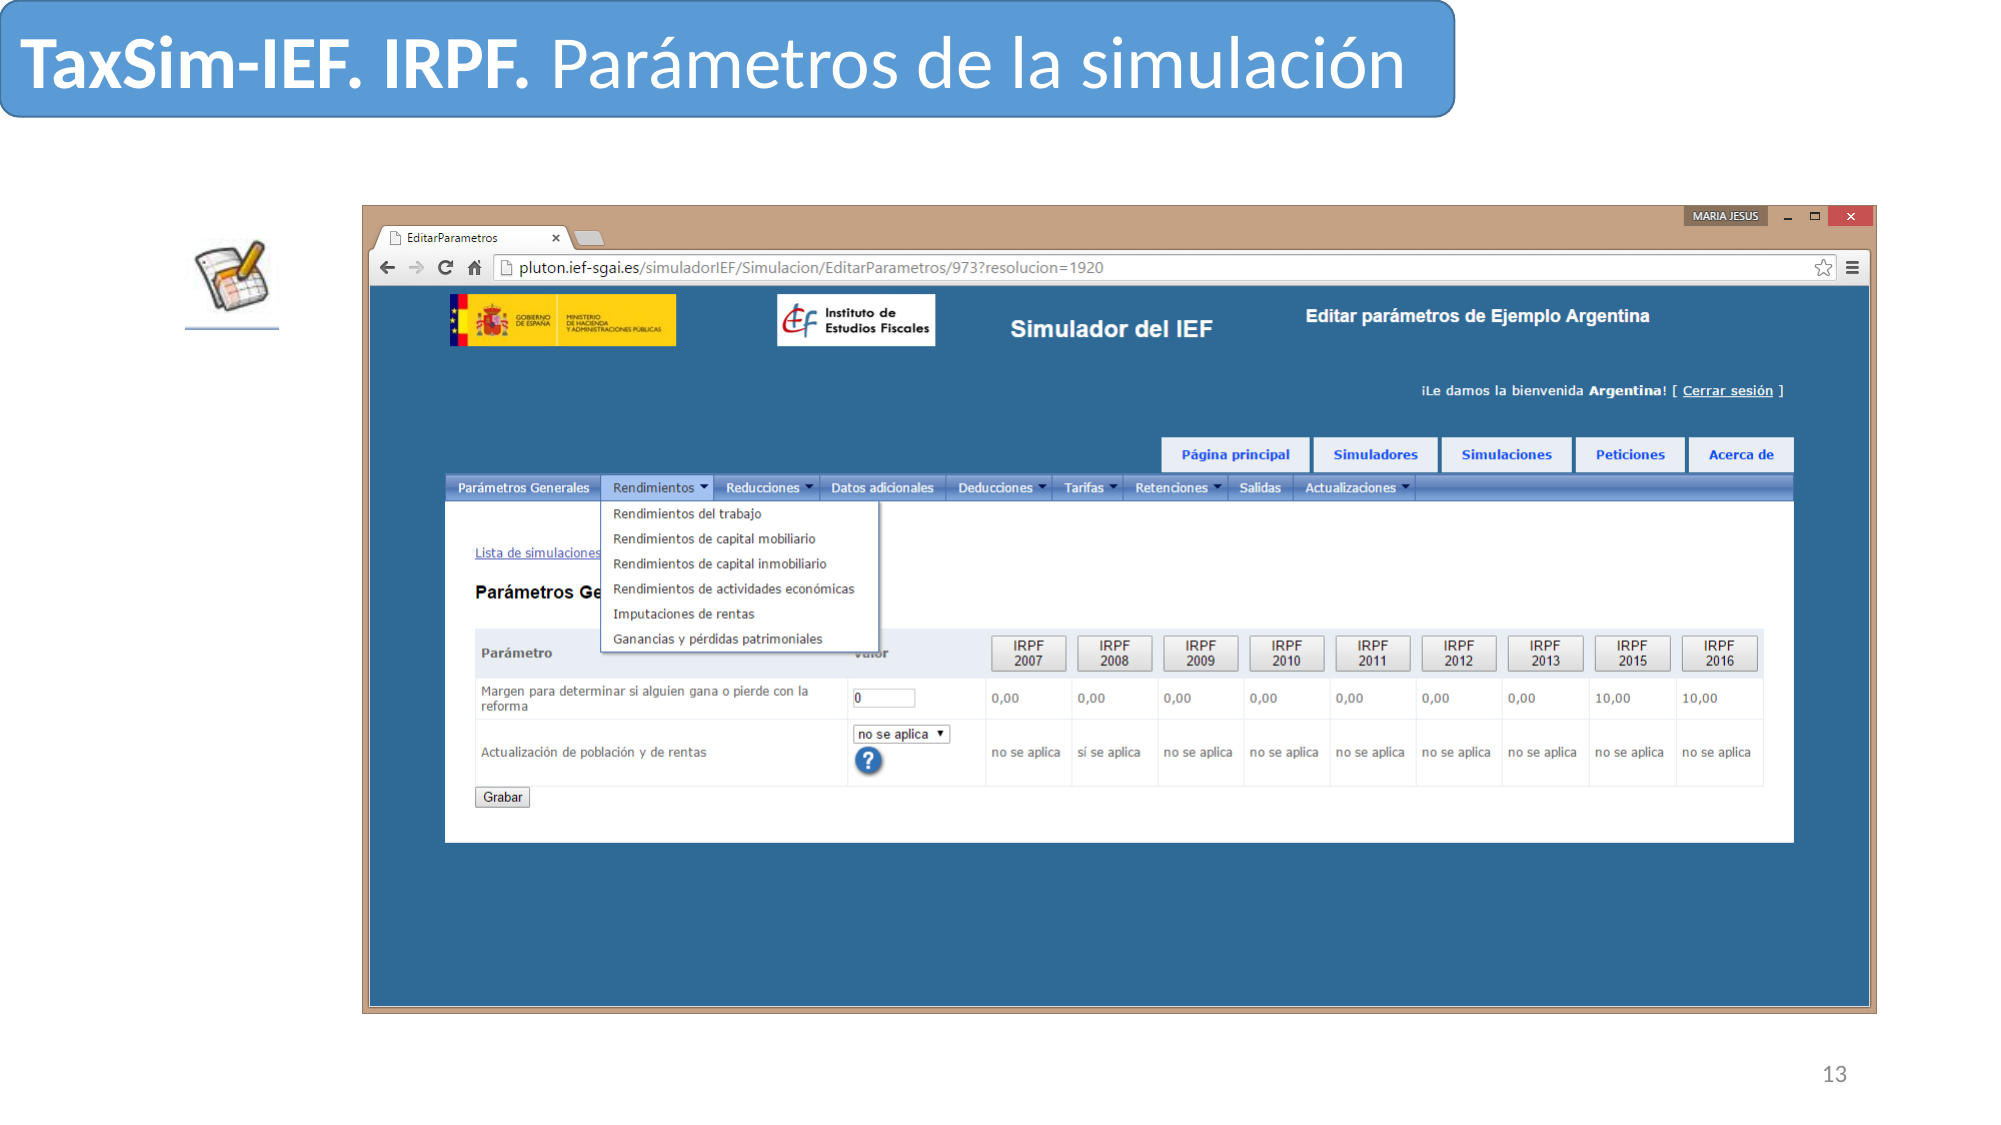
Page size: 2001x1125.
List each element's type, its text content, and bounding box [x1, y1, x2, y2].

picture [362, 205, 1877, 1014]
picture [185, 234, 279, 330]
slide_number 13 [1412, 1042, 1863, 1103]
text_box TaxSim-IEF. IRPF. Parámetros de la simulación [0, 0, 1456, 118]
